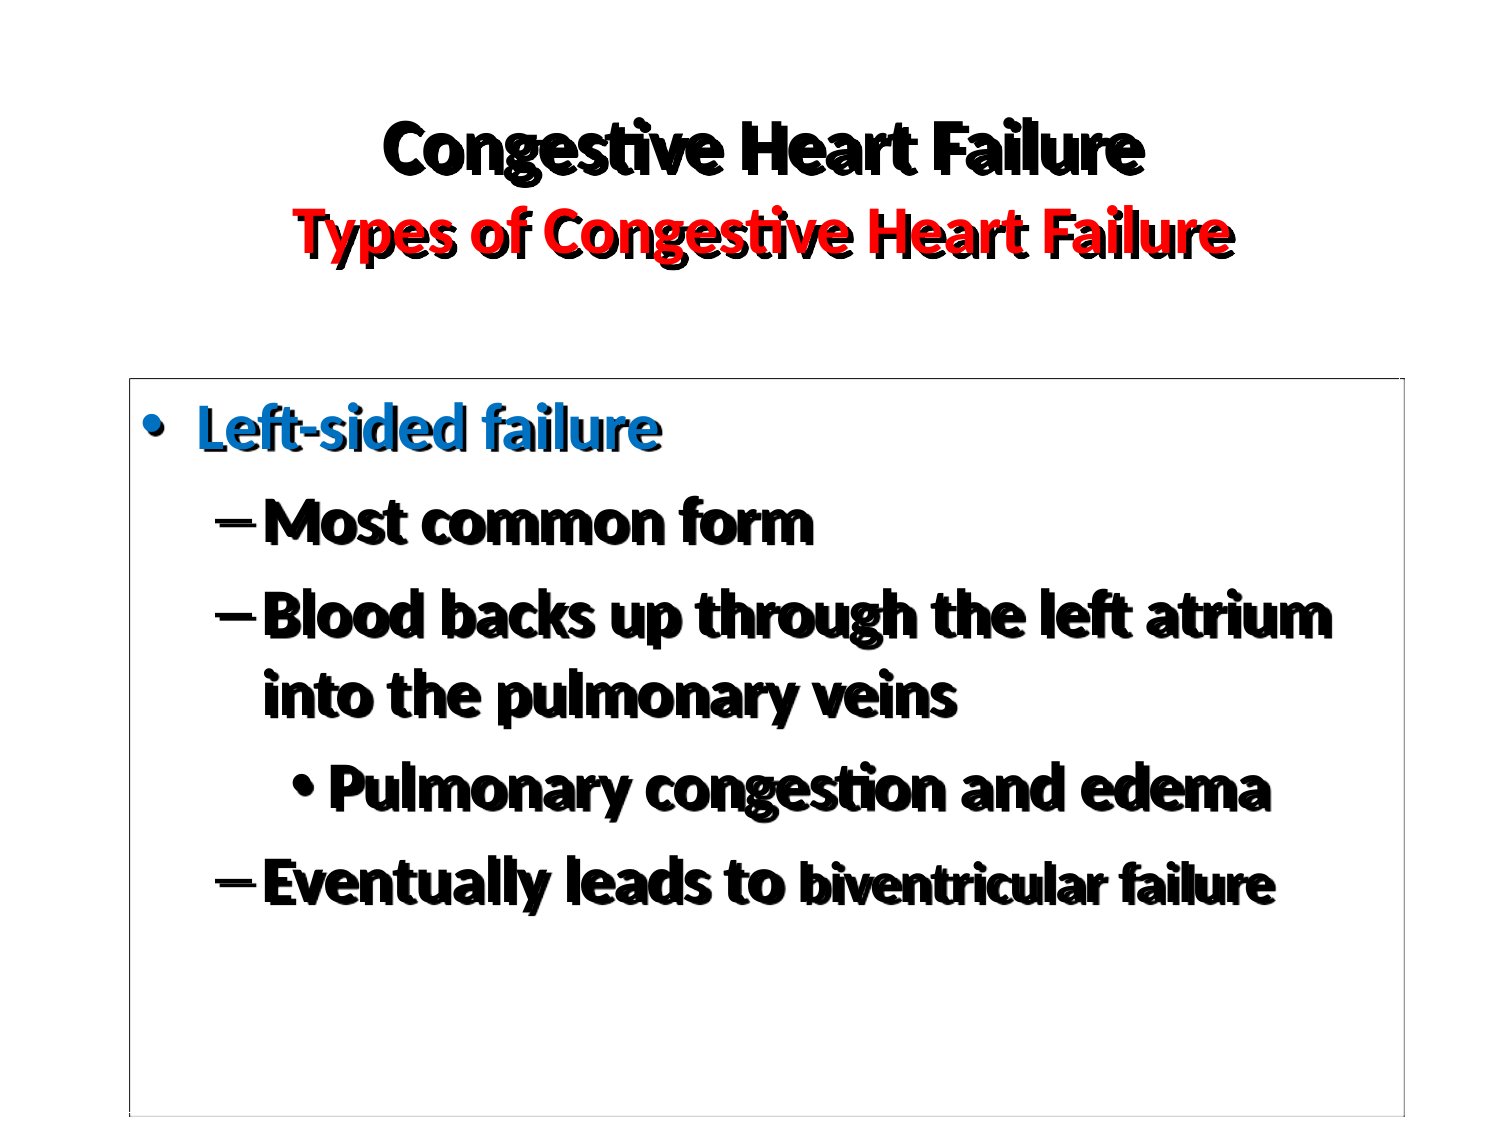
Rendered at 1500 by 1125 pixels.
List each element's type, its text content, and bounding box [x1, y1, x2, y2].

title Congestive Heart Failure Types of Congestive Heart Failure [125, 87, 1400, 275]
list Left-sided failure Most common form Blood backs up through the left atrium into the pulmonary veins Pulmonary congestion and edema Eventually leads to biventricular failure [125, 375, 1400, 1113]
